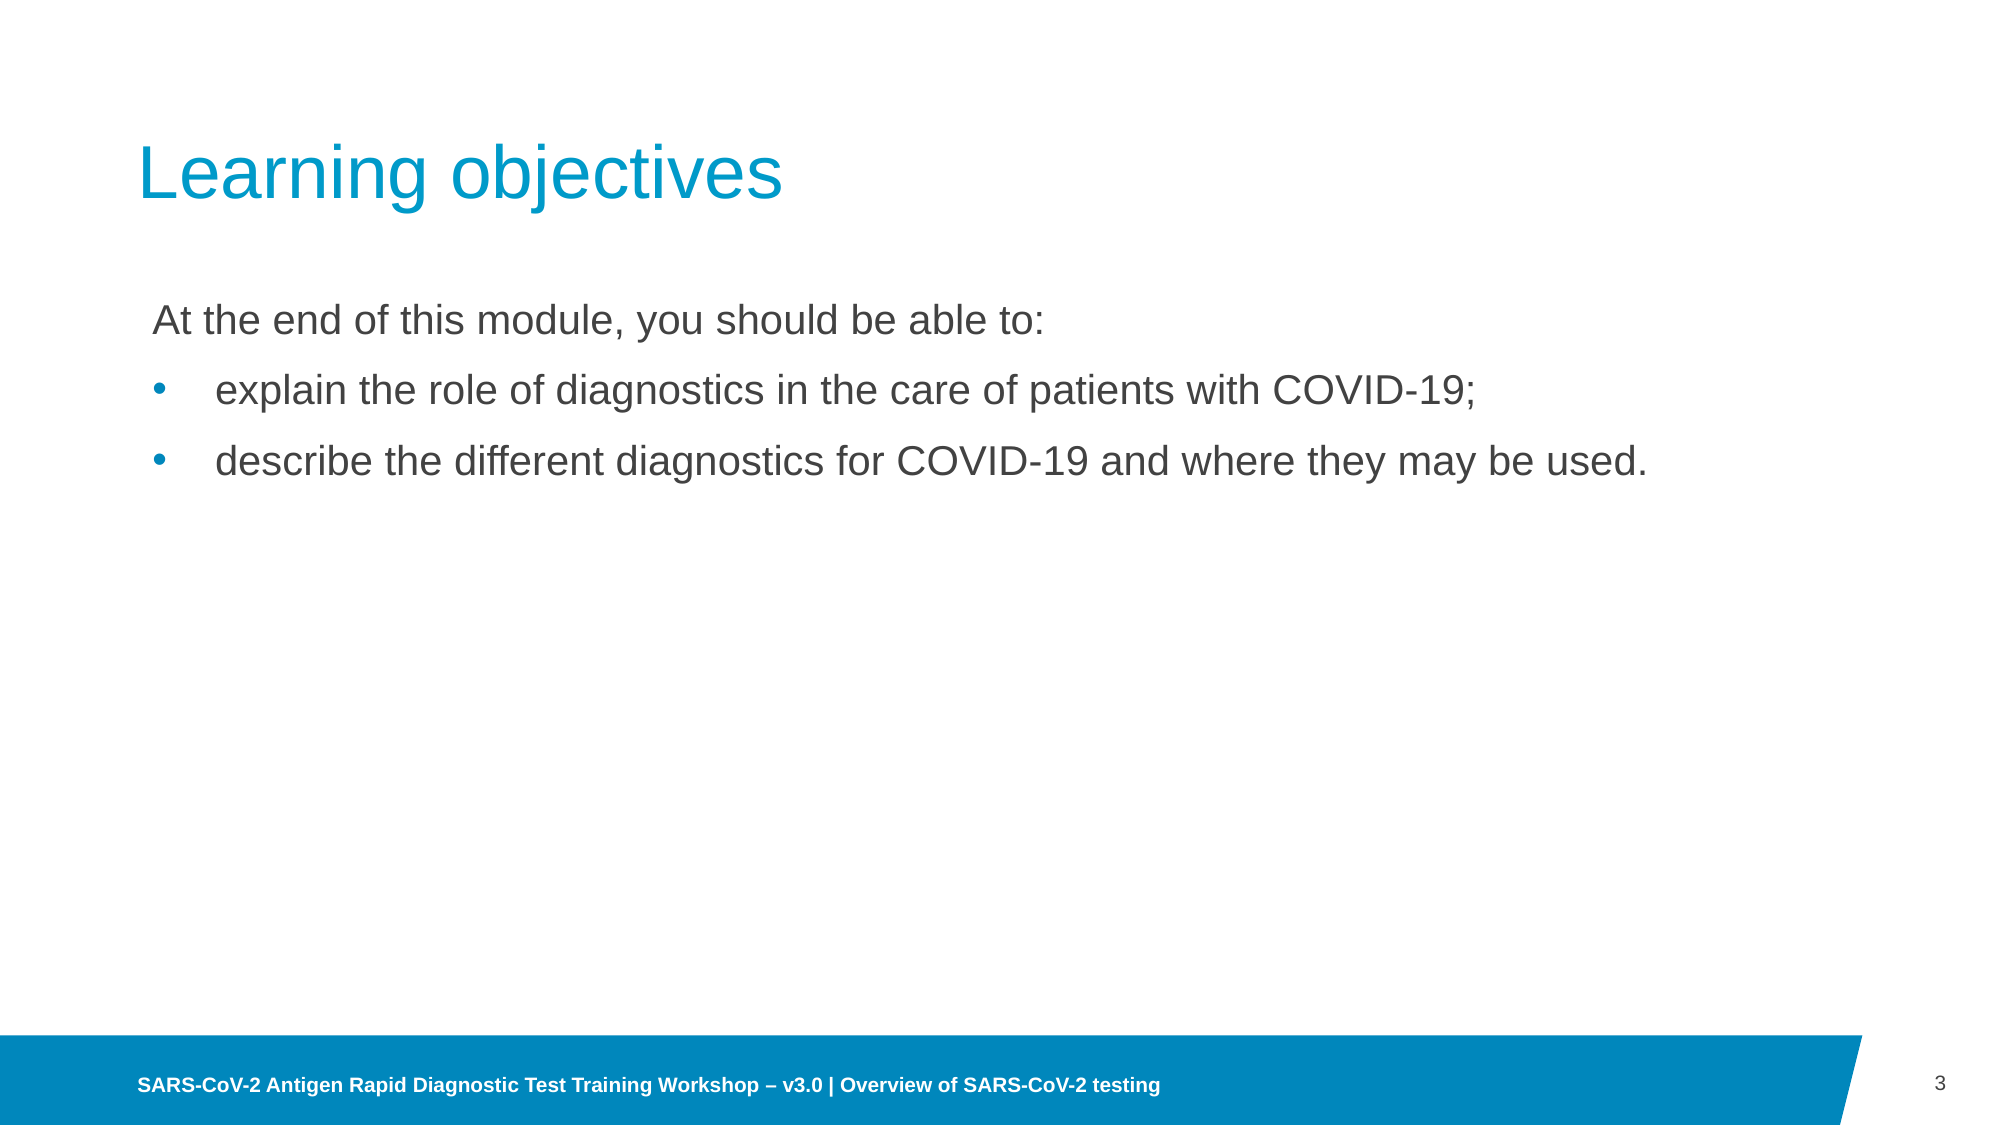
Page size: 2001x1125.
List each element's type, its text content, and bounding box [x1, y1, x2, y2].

footer SARS-CoV-2 Antigen Rapid Diagnostic Test Training Workshop – v3.0 | Overview of SARS-CoV-2 testing [137, 1042, 1338, 1125]
slide_number 3 [1862, 1035, 1947, 1125]
title Learning objectives [137, 59, 1863, 215]
list At the end of this module, you should be able to: explain the role of diagnostics in the care of patients with COVID-19; describe the different diagnostics for COVID-19 and where they may be used. [137, 284, 1863, 1014]
